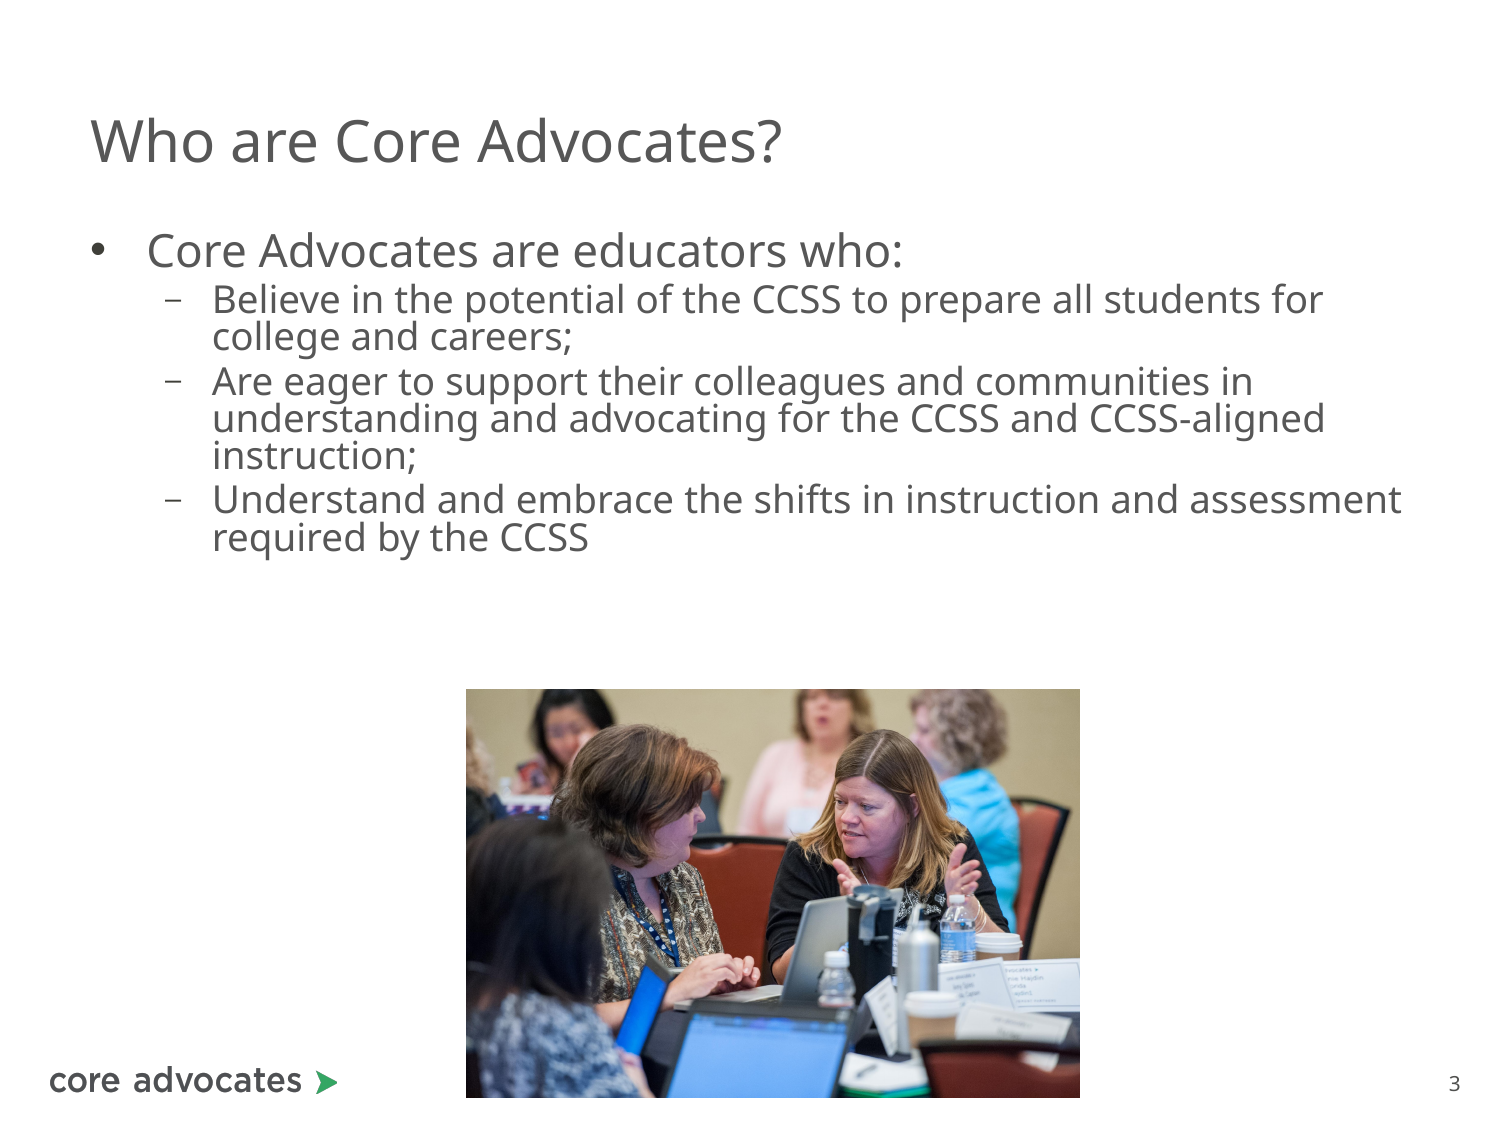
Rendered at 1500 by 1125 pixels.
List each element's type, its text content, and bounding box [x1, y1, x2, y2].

picture [466, 689, 1080, 1098]
picture [50, 1066, 337, 1094]
title Who are Core Advocates? [75, 45, 1425, 224]
list Core Advocates are educators who: Believe in the potential of the CCSS to prepare all students for college and careers; Are eager to support their colleagues and communities in understanding and advocating for the CCSS and CCSS-aligned instruction; Understand and embrace the shifts in instruction and assessment required by the CCSS [75, 224, 1425, 968]
